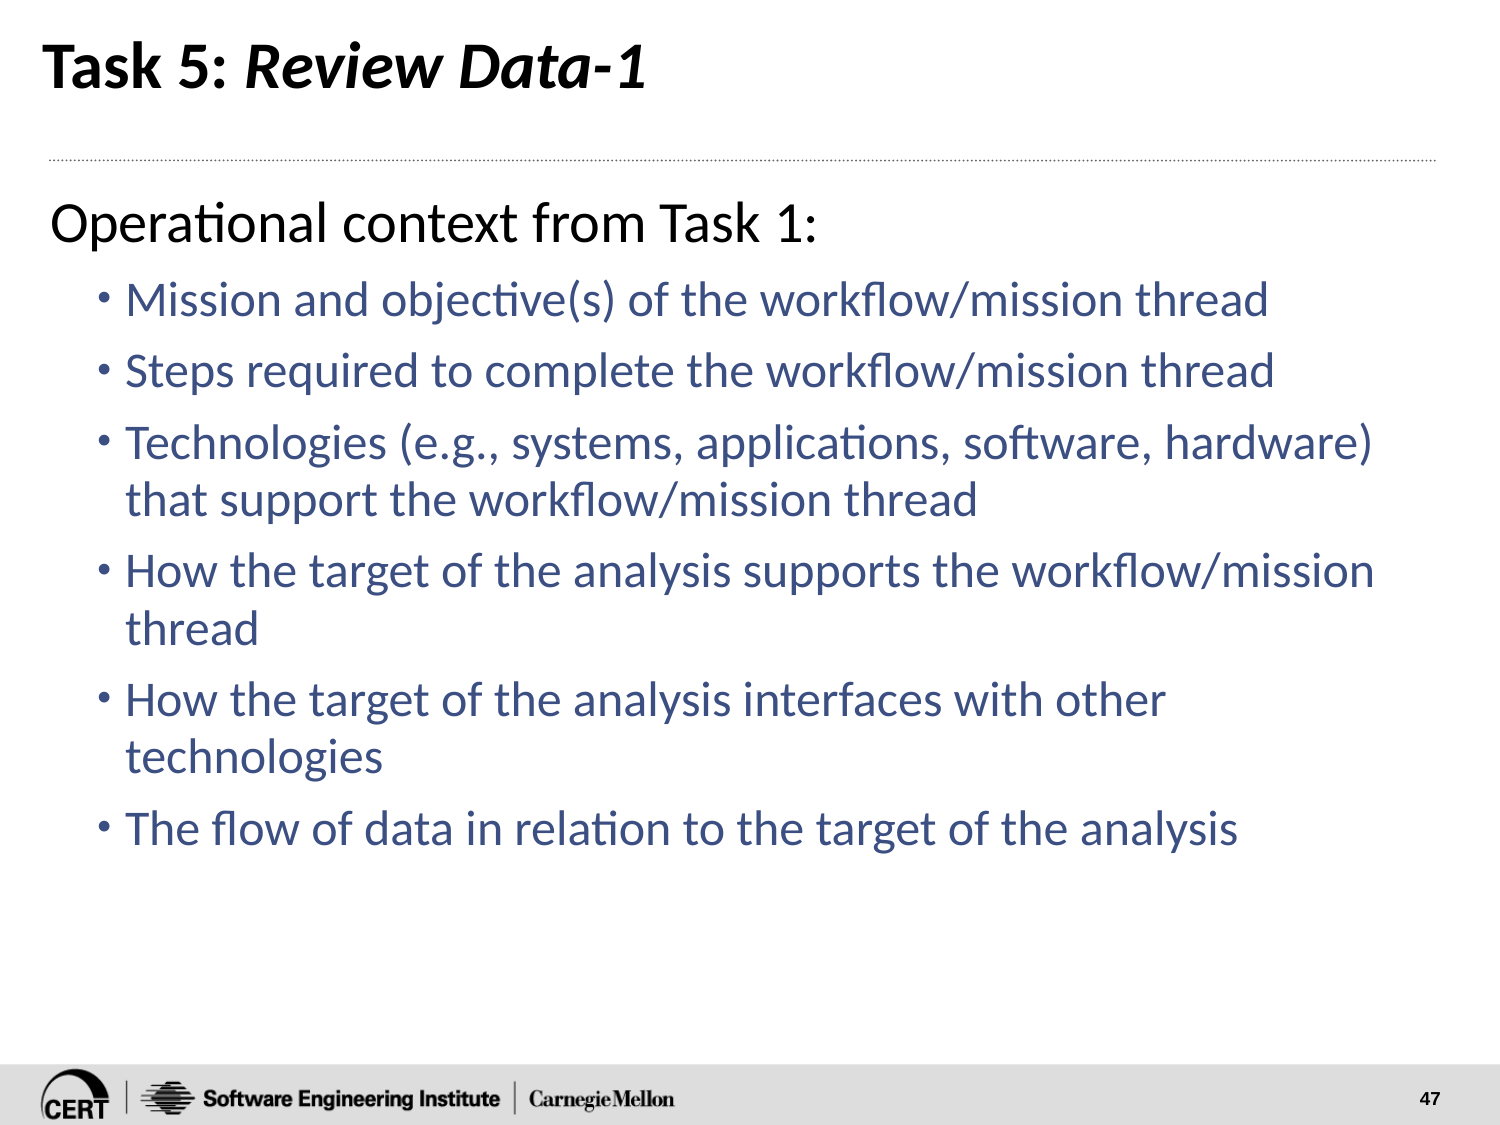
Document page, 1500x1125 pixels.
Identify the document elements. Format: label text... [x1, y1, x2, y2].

picture [24, 1065, 688, 1125]
title Task 5: Review Data-1 [42, 37, 1434, 155]
list Operational context from Task 1: Mission and objective(s) of the workflow/mission thread Steps required to complete the workflow/mission thread Technologies (e.g., systems, applications, software, hardware) that support the workflow/mission thread How the target of the analysis supports the workflow/mission thread How the target of the analysis interfaces with other technologies The flow of data in relation to the target of the analysis [49, 187, 1438, 1001]
